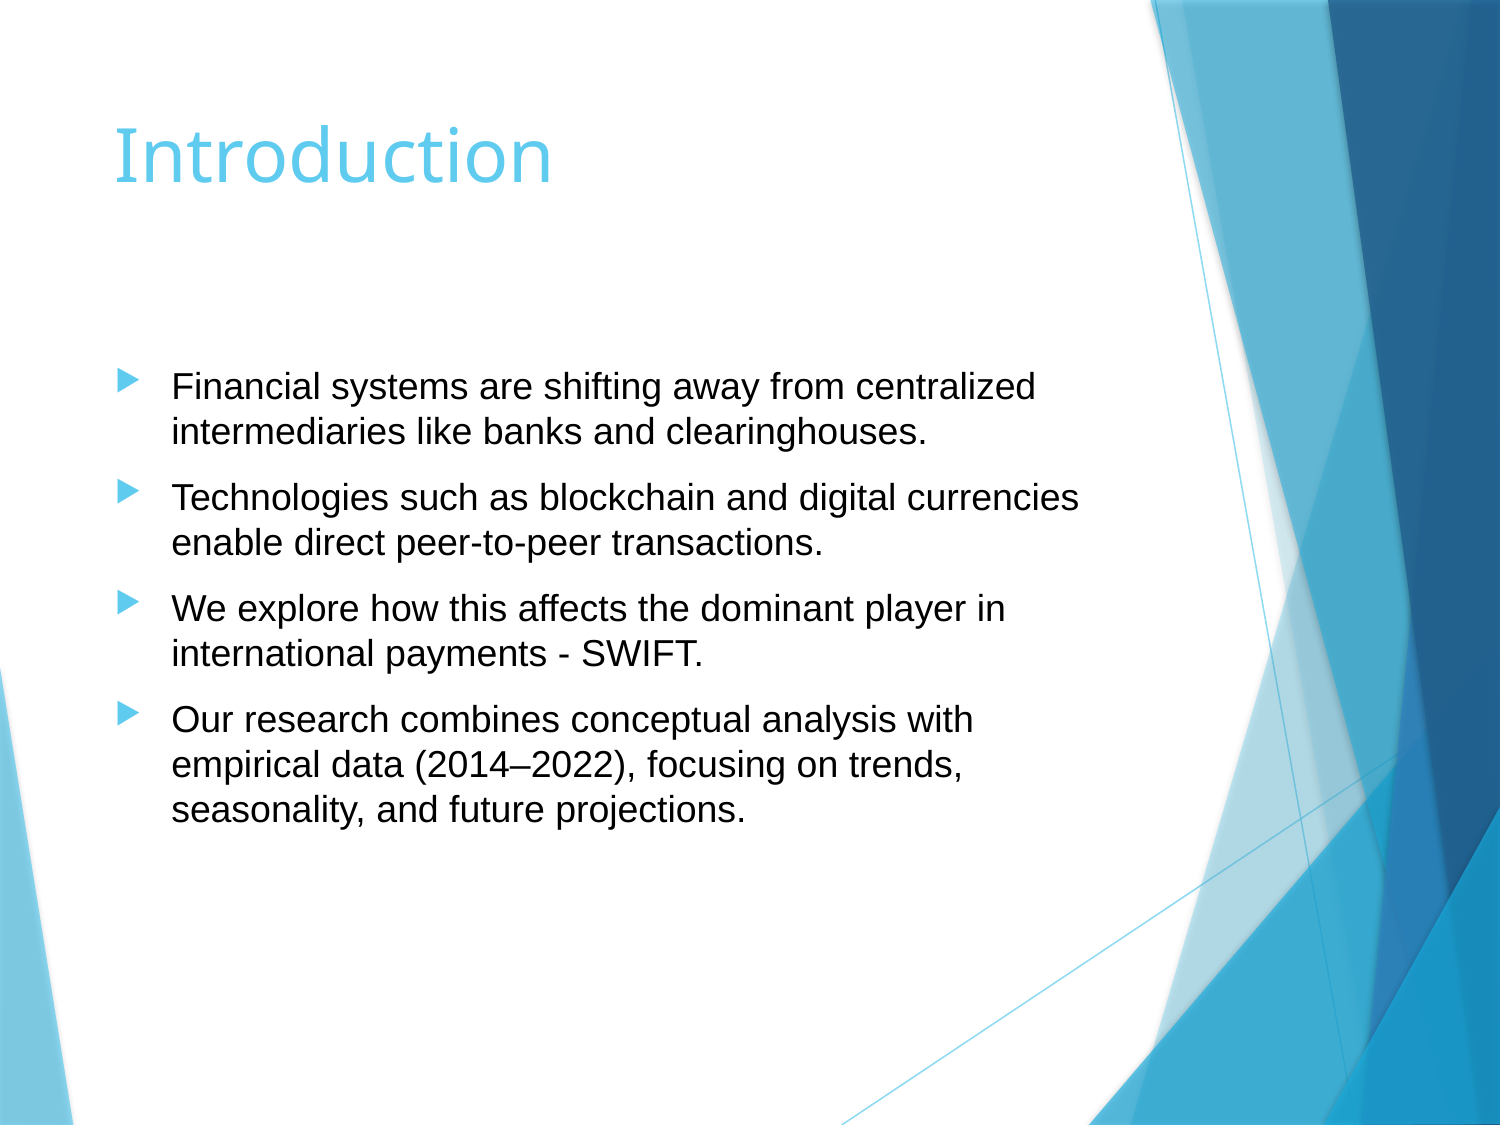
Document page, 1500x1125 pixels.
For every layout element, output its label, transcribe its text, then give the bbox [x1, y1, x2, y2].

list Financial systems are shifting away from centralized intermediaries like banks and clearinghouses. Technologies such as blockchain and digital currencies enable direct peer-to-peer transactions. We explore how this affects the dominant player in international payments - SWIFT. Our research combines conceptual analysis with empirical data (2014–2022), focusing on trends, seasonality, and future projections. [99, 354, 1142, 992]
title Introduction [99, 99, 1142, 317]
